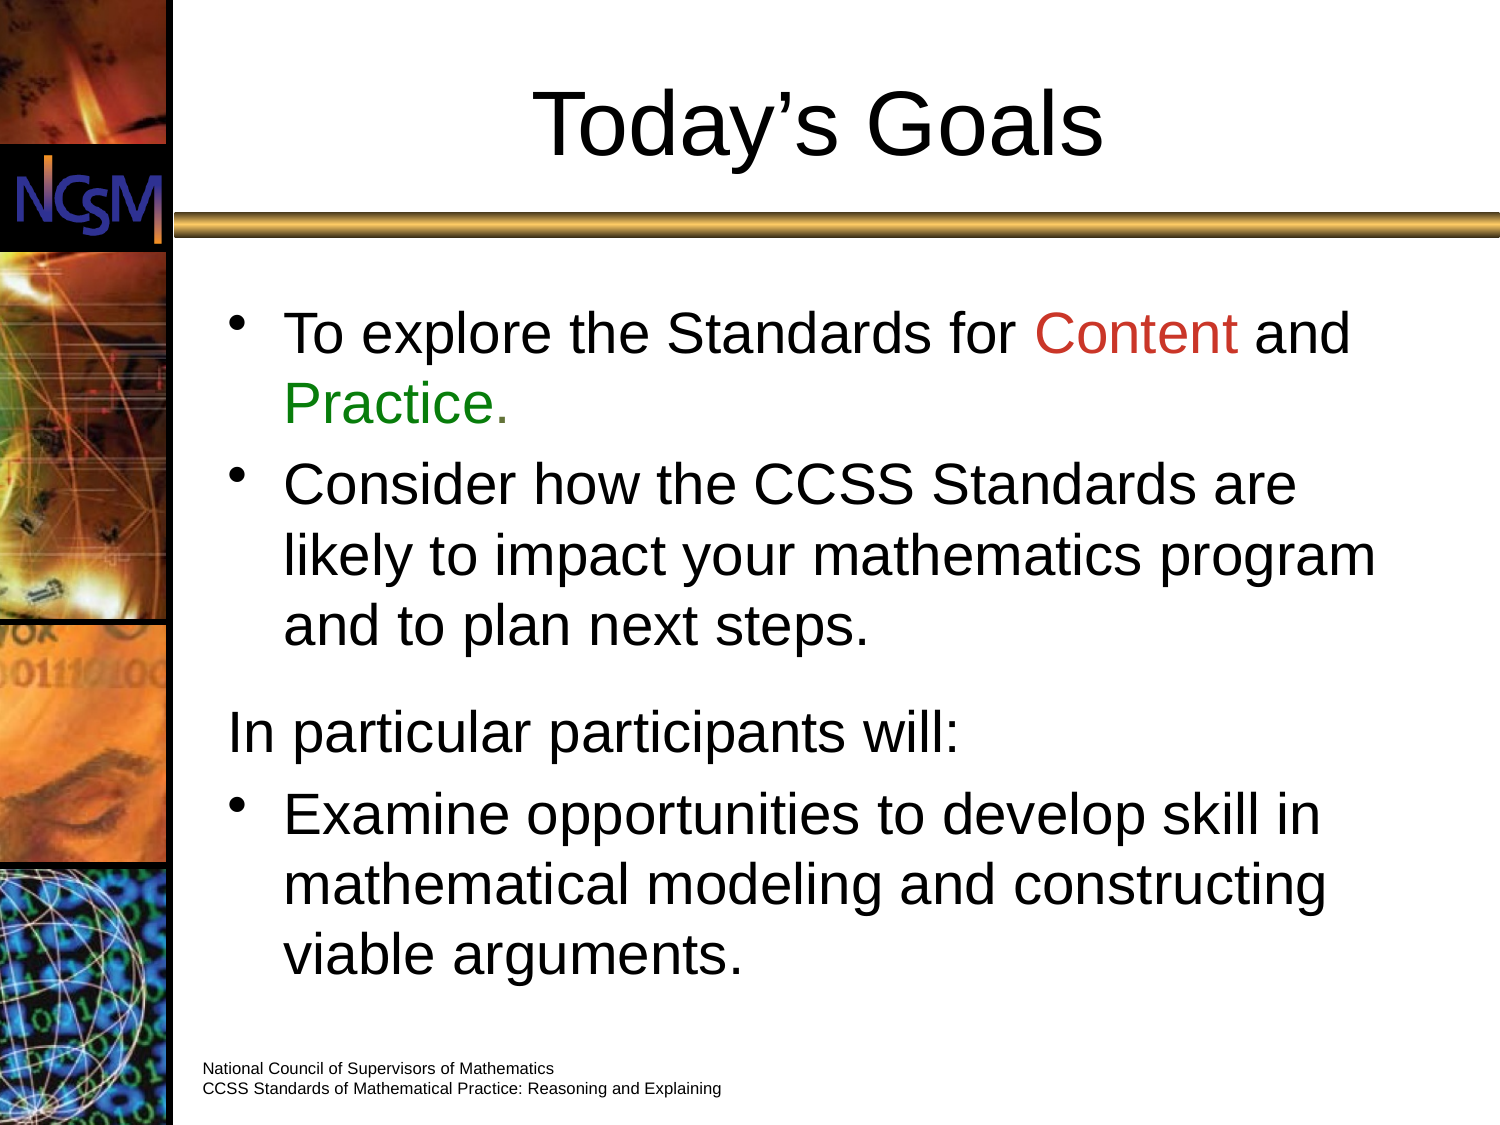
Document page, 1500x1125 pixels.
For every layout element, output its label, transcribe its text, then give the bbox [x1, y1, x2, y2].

picture [0, 625, 166, 862]
picture [0, 869, 166, 1125]
title Today’s Goals [212, 24, 1425, 213]
picture [0, 0, 167, 619]
list To explore the Standards for Content and Practice. Consider how the CCSS Standards are likely to impact your mathematics program and to plan next steps. In particular participants will: Examine opportunities to develop skill in mathematical modeling and constructing viable arguments. [212, 287, 1425, 1025]
slide_number National Council of Supervisors of Mathematics CCSS Standards of Mathematical Practice: Reasoning and Explaining [187, 1050, 900, 1125]
